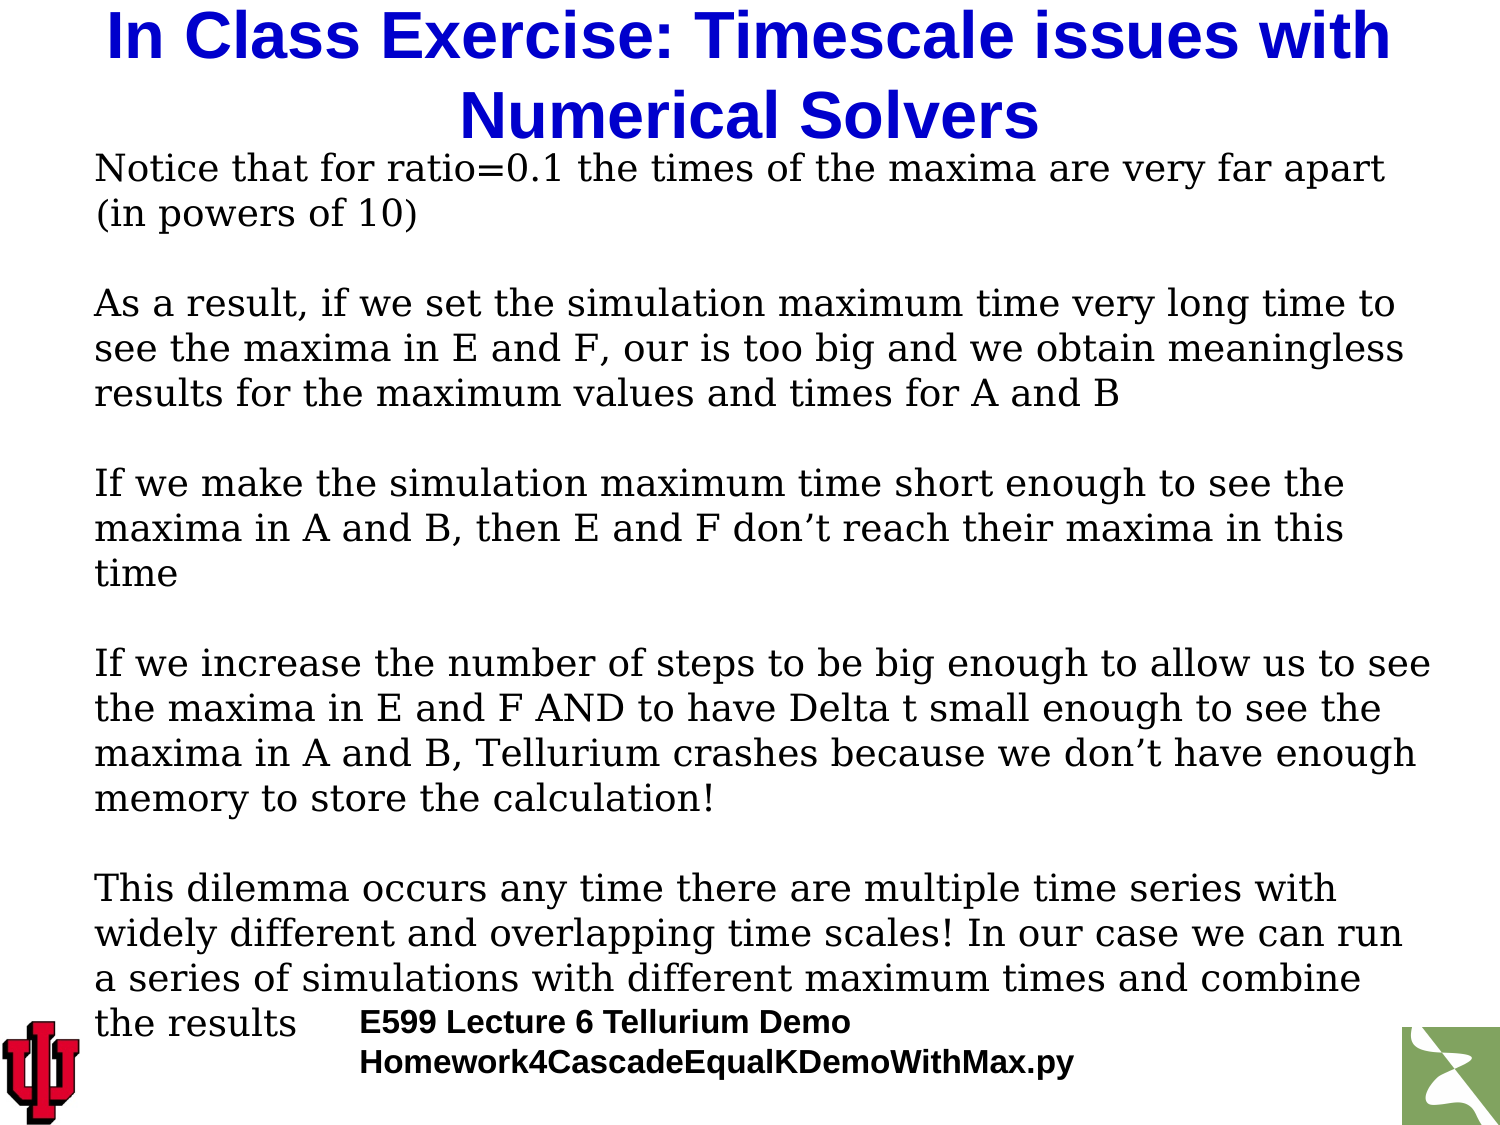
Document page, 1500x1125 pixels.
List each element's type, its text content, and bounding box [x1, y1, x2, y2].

text_box [0, 556, 1500, 663]
text_box [0, 112, 1500, 478]
text_box E599 Lecture 6 Tellurium Demo Homework4CascadeEqualKDemoWithMax.py [344, 992, 1091, 1088]
picture [0, 1020, 80, 1125]
title In Class Exercise: Timescale issues with Numerical Solvers [0, 19, 1500, 112]
picture [1402, 1027, 1500, 1125]
